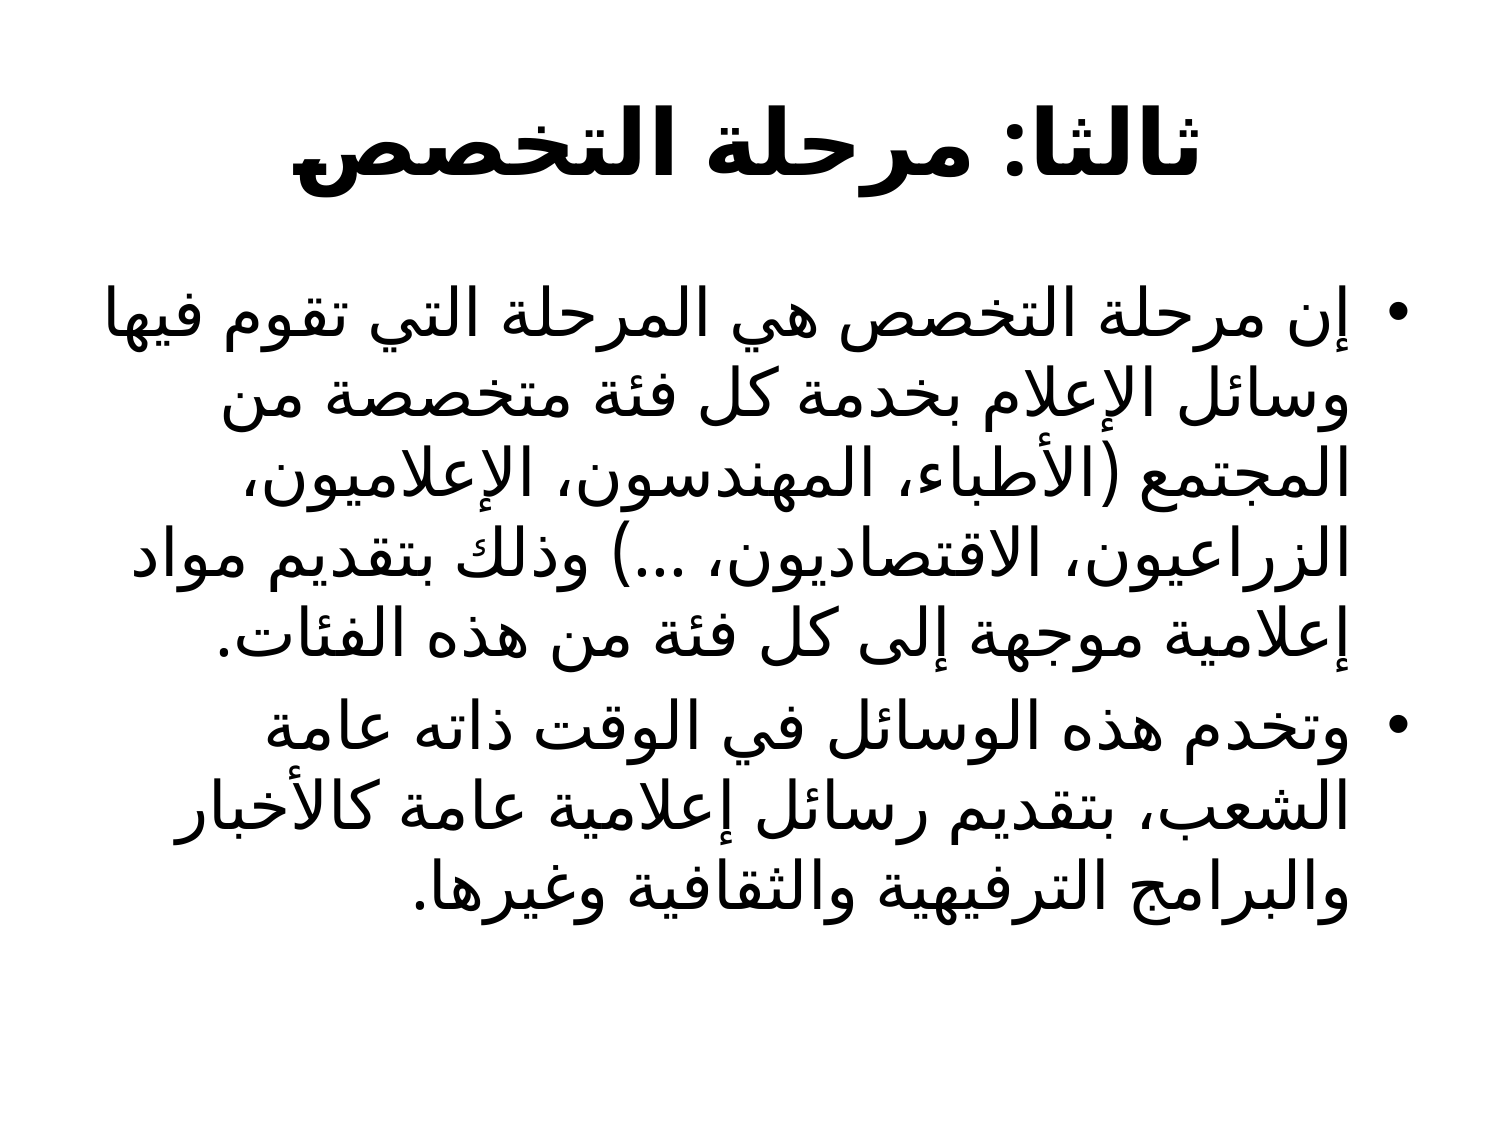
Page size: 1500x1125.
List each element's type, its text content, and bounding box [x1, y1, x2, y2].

title ثالثا: مرحلة التخصص [75, 45, 1425, 233]
list إن مرحلة التخصص هي المرحلة التي تقوم فيها وسائل الإعلام بخدمة كل فئة متخصصة من المجتمع (الأطباء، المهندسون، الإعلاميون، الزراعيون، الاقتصاديون، ...) وذلك بتقديم مواد إعلامية موجهة إلى كل فئة من هذه الفئات. وتخدم هذه الوسائل في الوقت ذاته عامة الشعب، بتقديم رسائل إعلامية عامة كالأخبار والبرامج الترفيهية والثقافية وغيرها. [75, 262, 1425, 1005]
